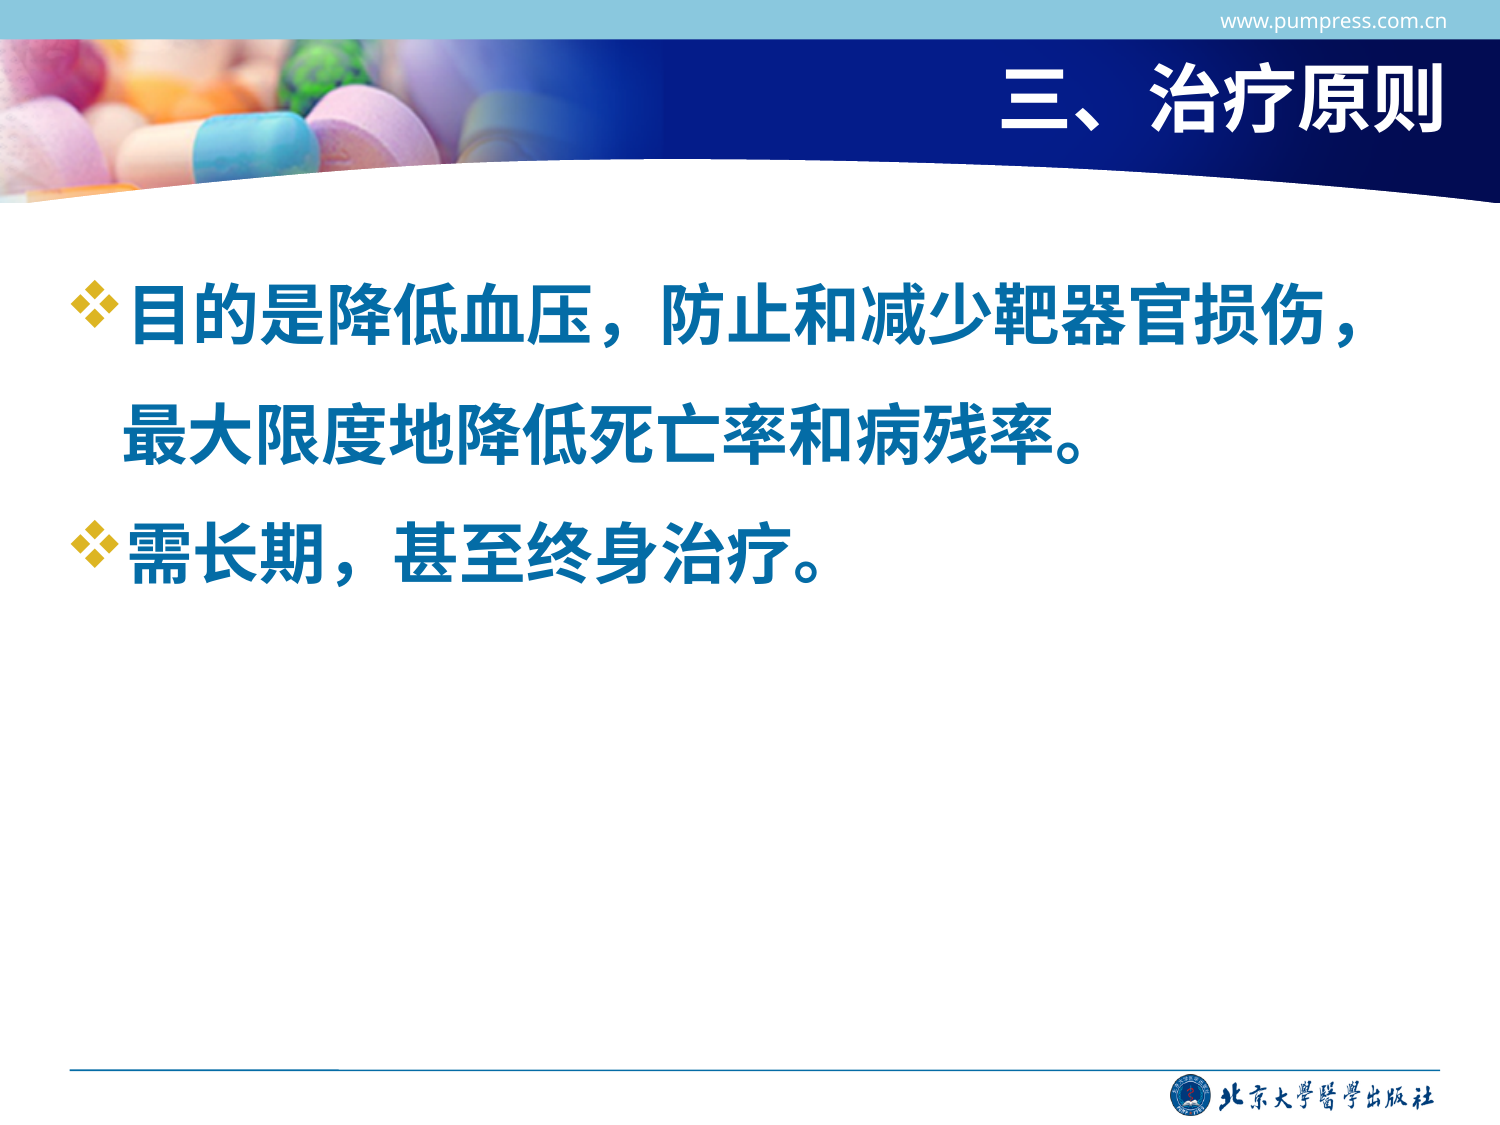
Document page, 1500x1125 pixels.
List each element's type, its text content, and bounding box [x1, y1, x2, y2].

picture [0, 40, 1500, 203]
slide_number www.pumpress.com.cn [1024, 0, 1463, 38]
list 目的是降低血压，防止和减少靶器官损伤，最大限度地降低死亡率和病残率。 需长期，甚至终身治疗。 [49, 224, 1463, 1026]
picture [1170, 1074, 1436, 1118]
title 三、治疗原则 [137, 49, 1463, 143]
